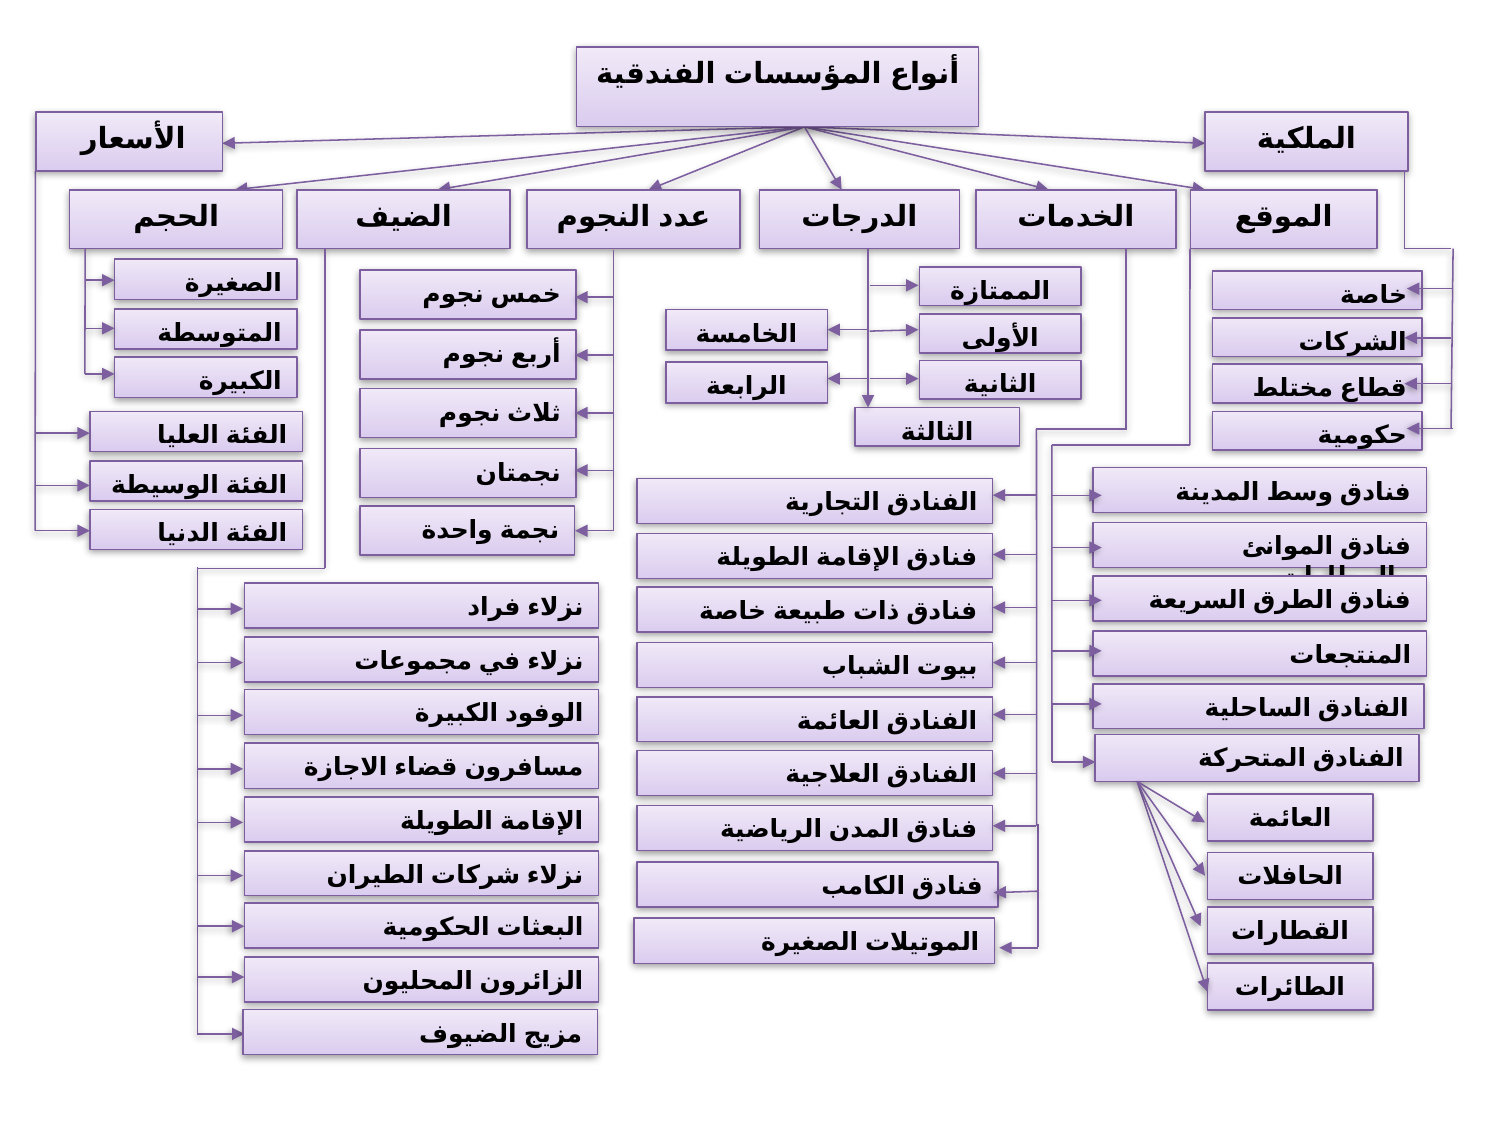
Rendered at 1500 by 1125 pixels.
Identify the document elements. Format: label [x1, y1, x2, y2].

text_box [34, 46, 1454, 1055]
